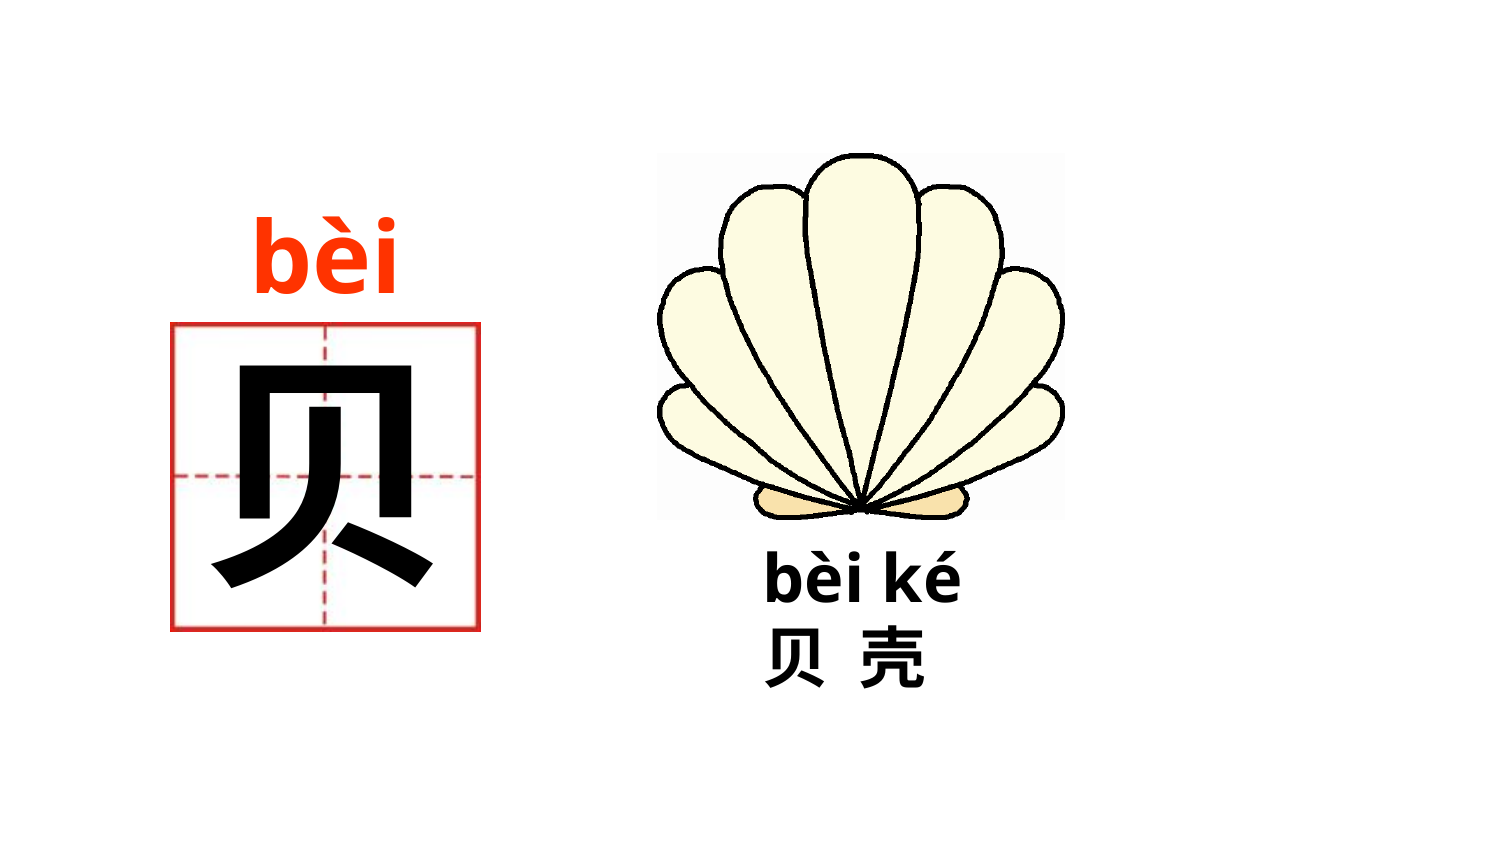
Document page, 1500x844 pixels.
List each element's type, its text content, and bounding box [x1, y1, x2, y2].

text_box bèi [234, 185, 418, 306]
text_box bèi ké 贝 壳 [747, 529, 978, 704]
picture [657, 152, 1065, 520]
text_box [170, 308, 481, 632]
